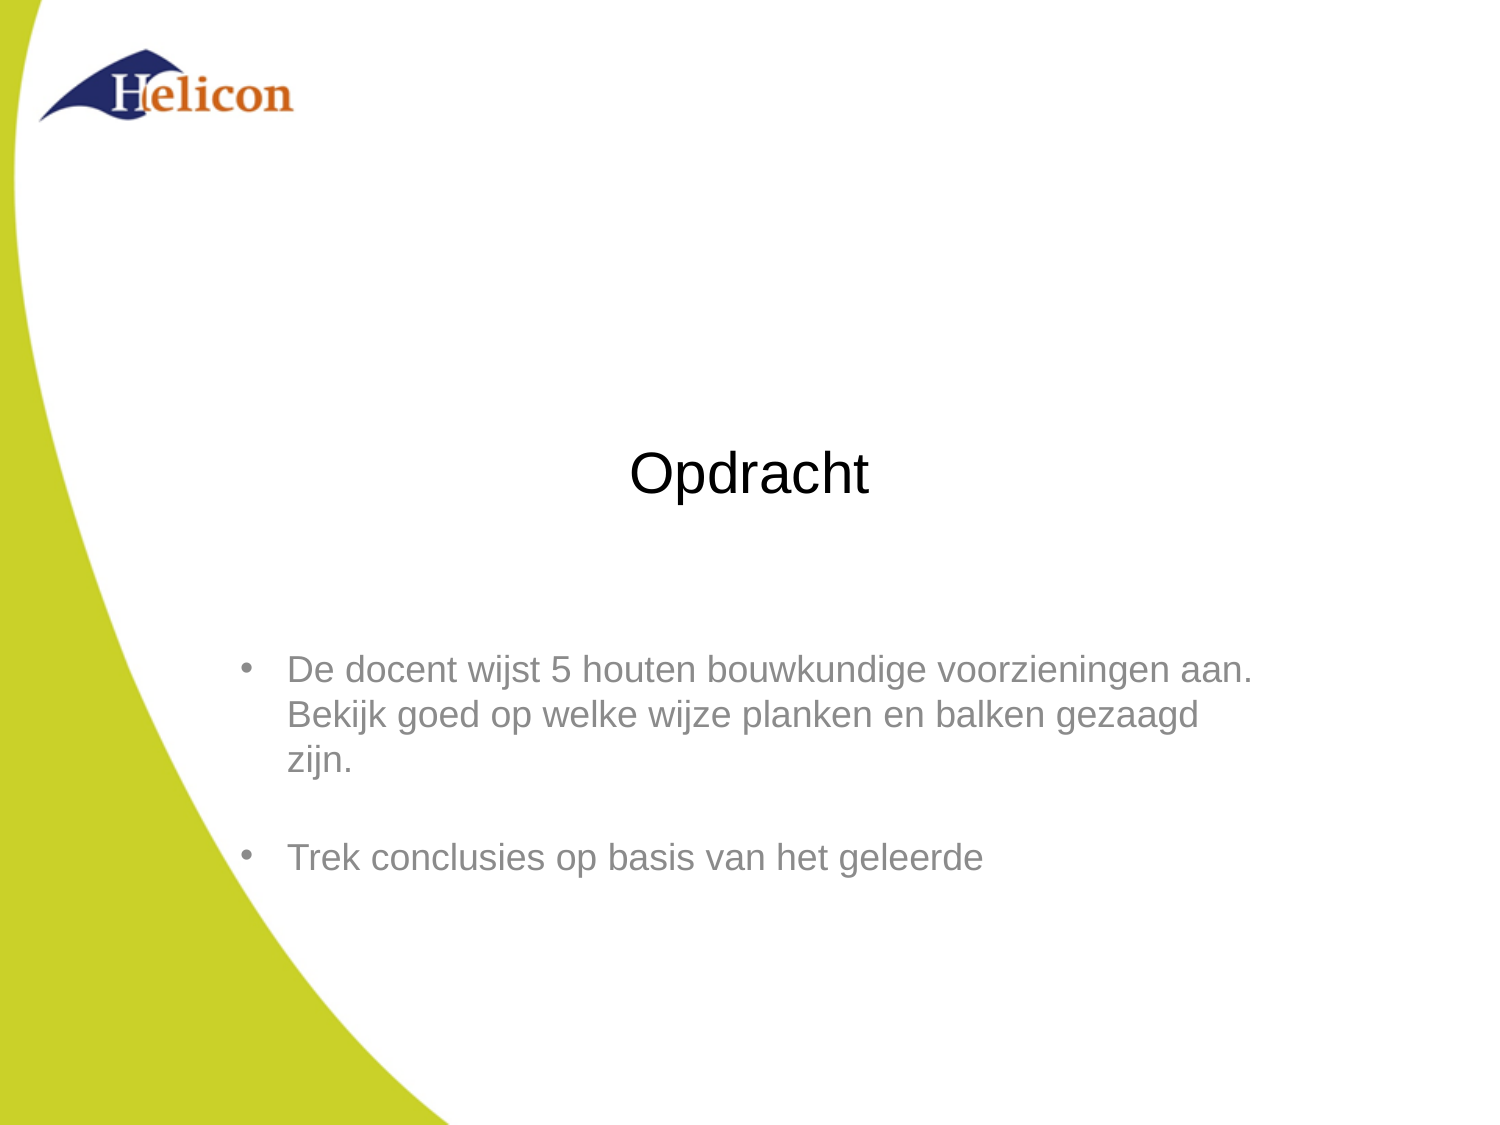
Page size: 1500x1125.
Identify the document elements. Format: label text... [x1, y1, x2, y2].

title Opdracht [112, 349, 1388, 591]
subtitle De docent wijst 5 houten bouwkundige voorzieningen aan. Bekijk goed op welke wijze planken en balken gezaagd zijn. Trek conclusies op basis van het geleerde [225, 637, 1275, 925]
picture [0, 0, 1500, 1125]
